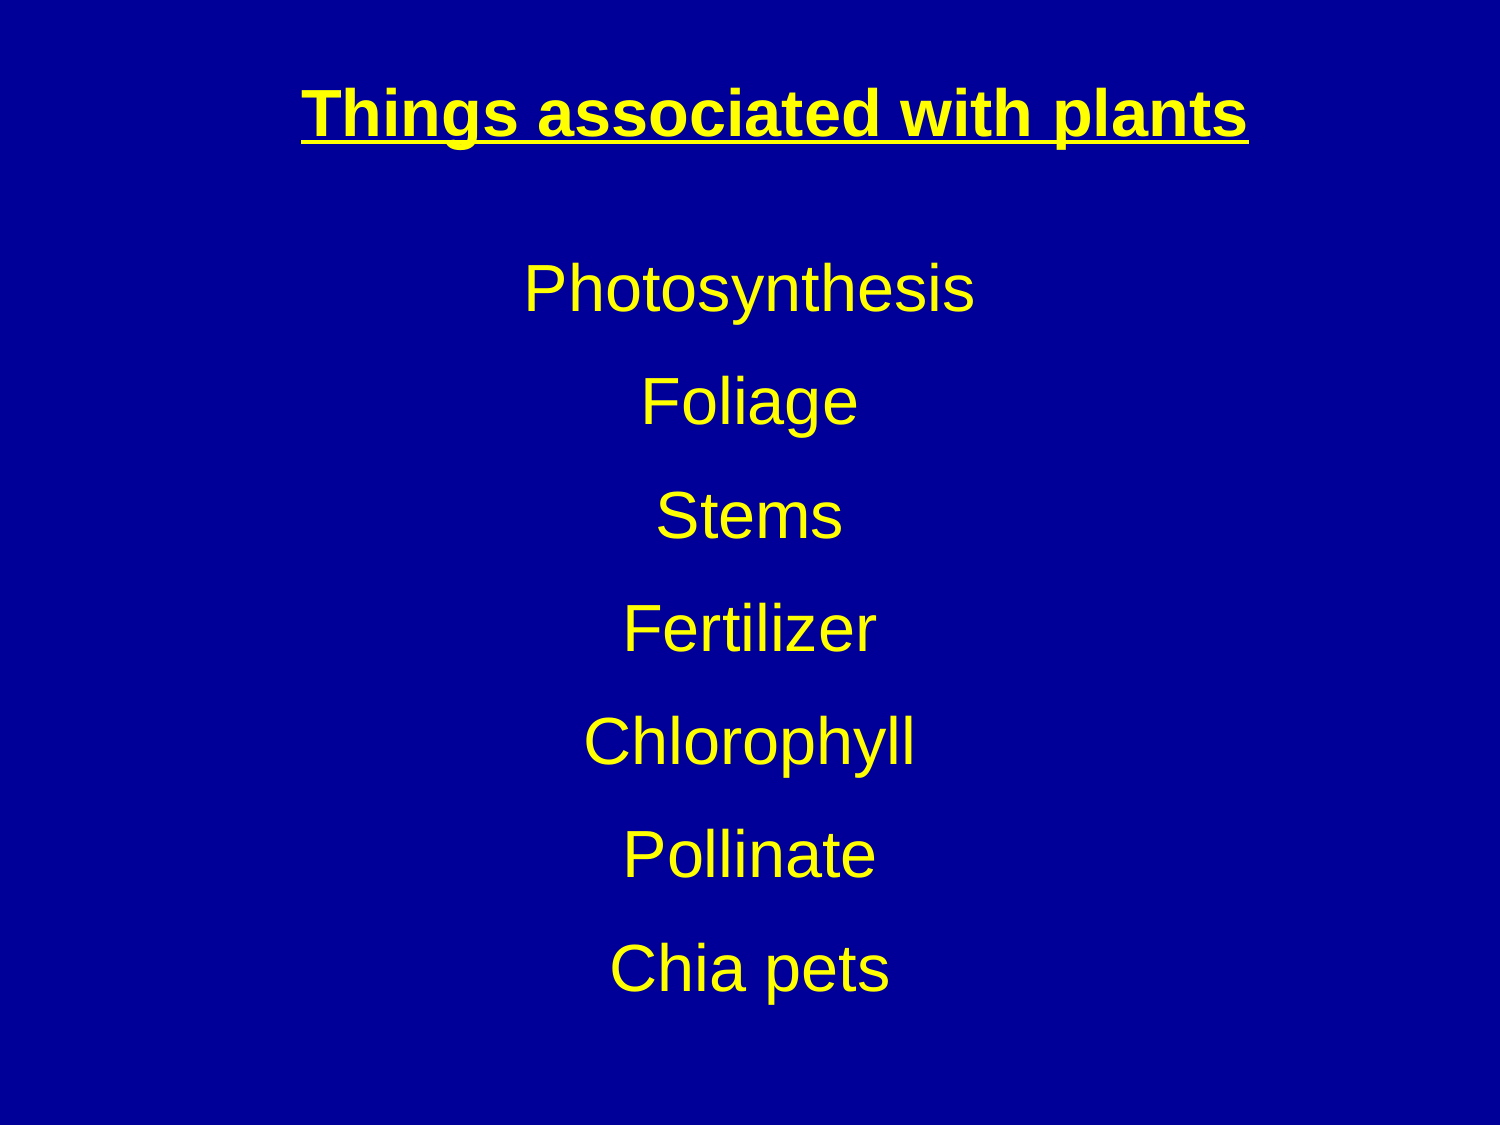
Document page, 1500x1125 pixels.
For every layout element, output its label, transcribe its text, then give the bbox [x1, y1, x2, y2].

text_box Photosynthesis Foliage Stems Fertilizer Chlorophyll Pollinate Chia pets [50, 237, 1450, 1012]
text_box Things associated with plants [75, 62, 1475, 158]
